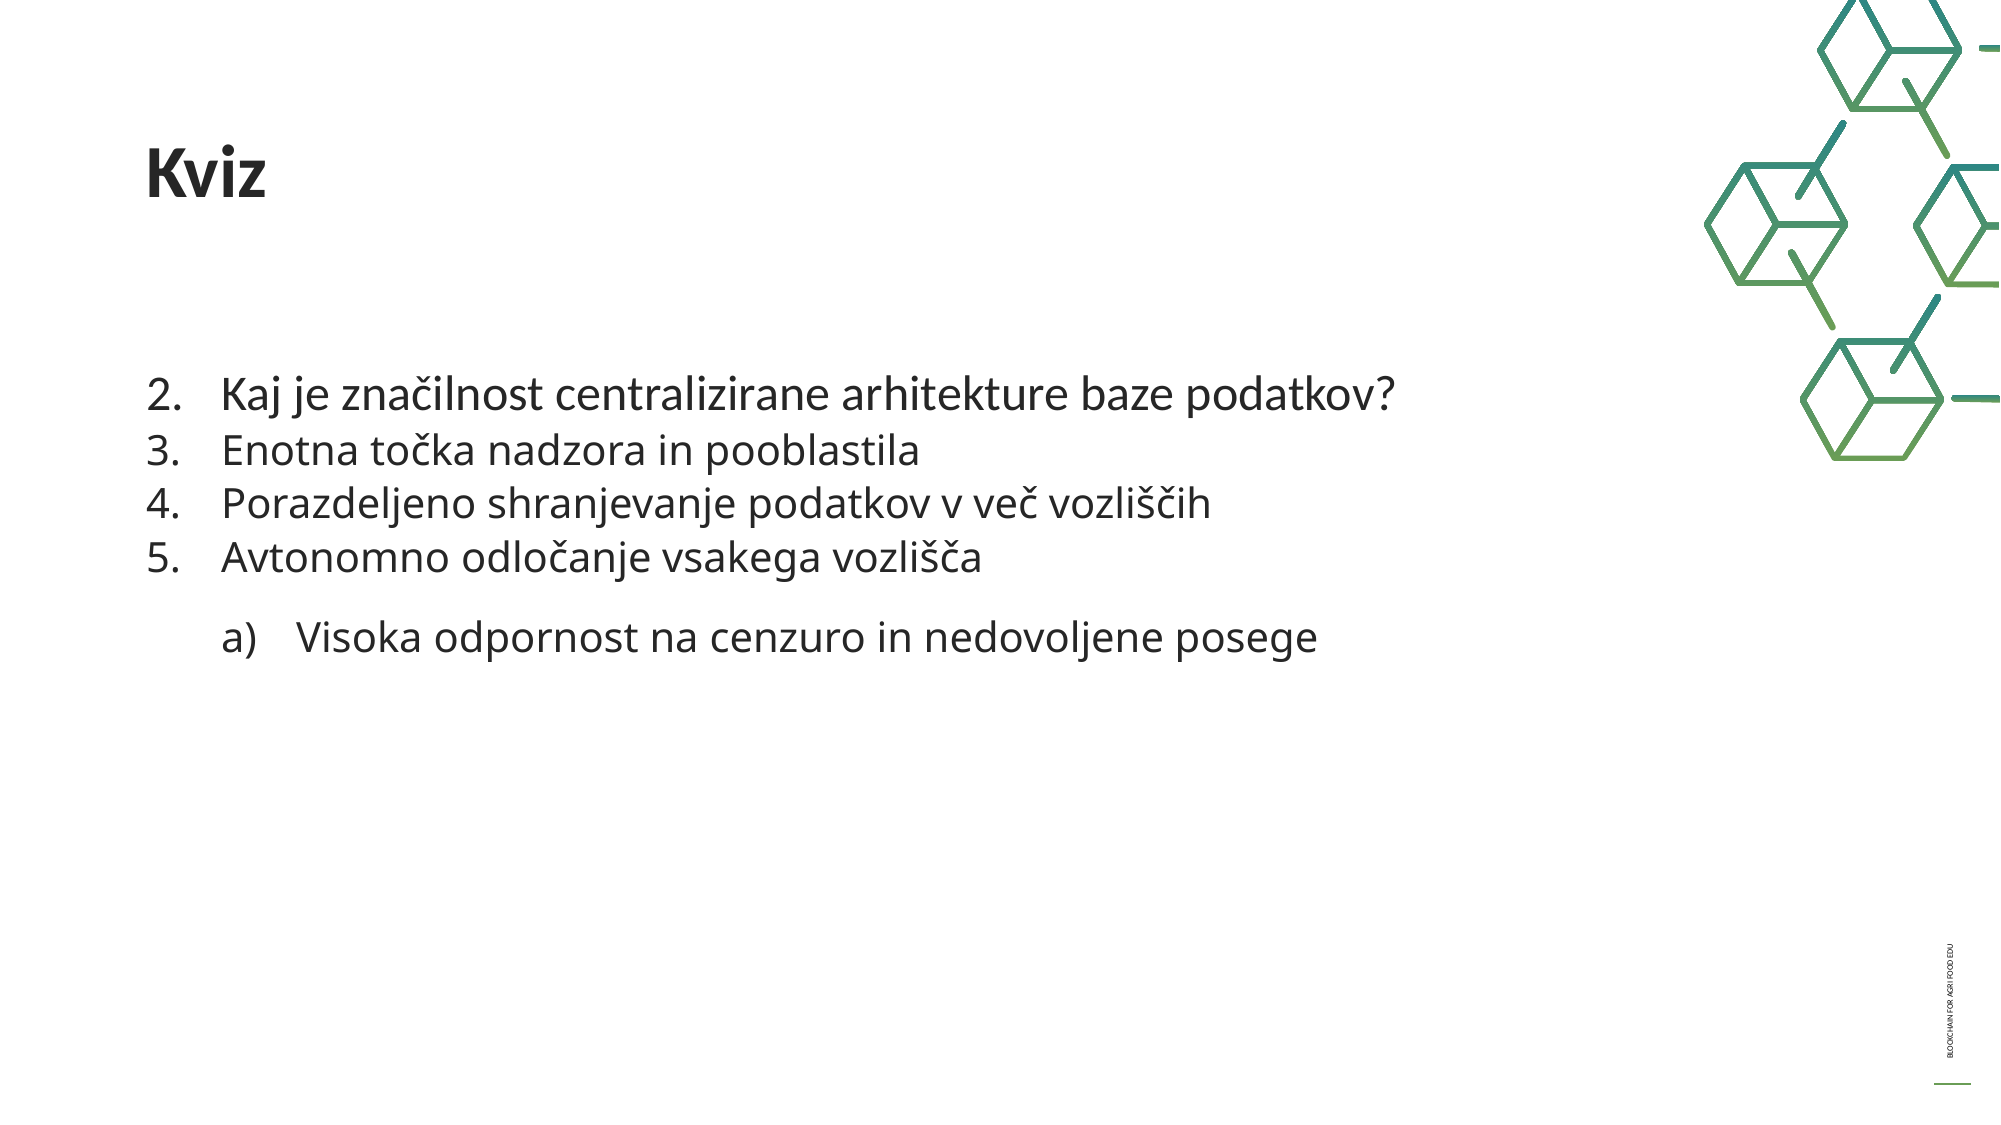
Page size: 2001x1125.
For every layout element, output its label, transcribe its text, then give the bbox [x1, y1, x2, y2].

list Kaj je značilnost centralizirane arhitekture baze podatkov? Enotna točka nadzora in pooblastila Porazdeljeno shranjevanje podatkov v več vozliščih Avtonomno odločanje vsakega vozlišča Visoka odpornost na cenzuro in nedovoljene posege [130, 348, 1869, 1035]
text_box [1703, 0, 2000, 462]
list Kviz [130, 124, 1698, 337]
